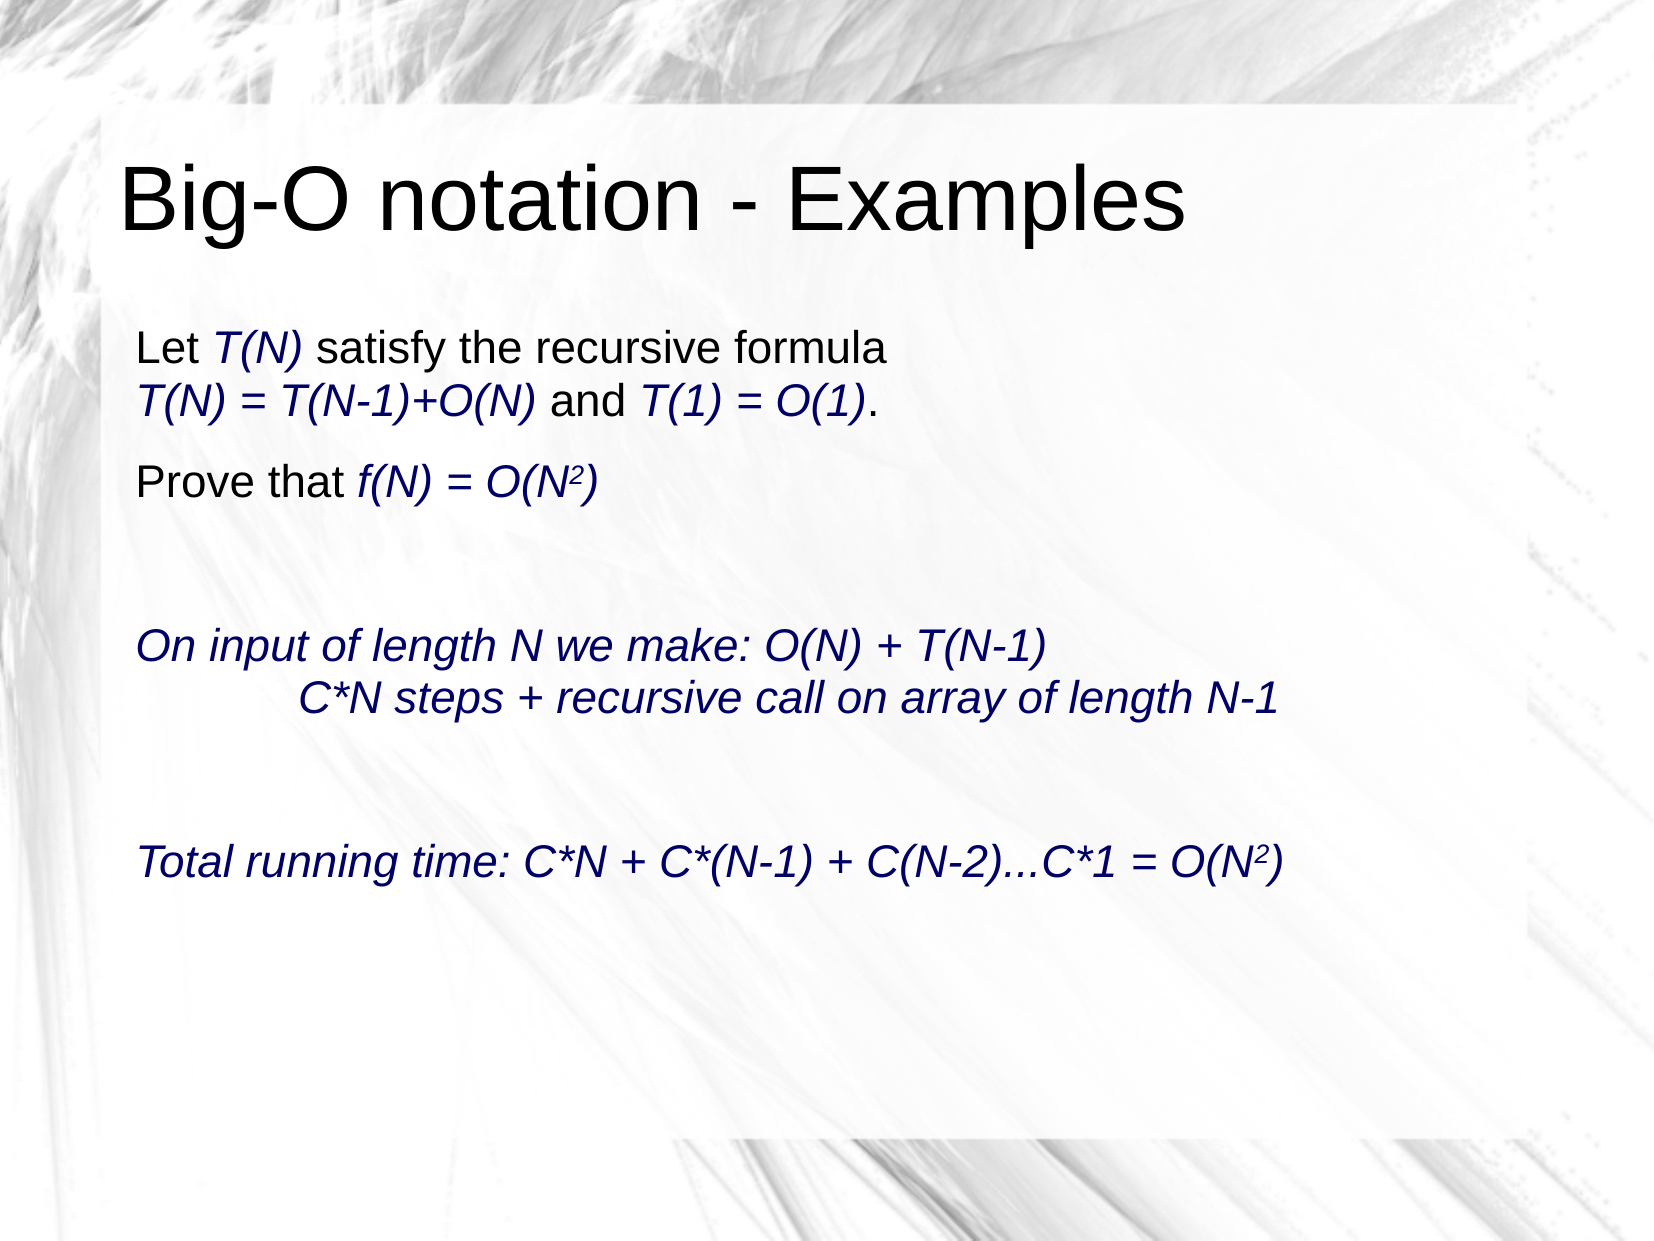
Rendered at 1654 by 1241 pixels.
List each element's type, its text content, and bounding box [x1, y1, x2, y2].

picture [0, 0, 1654, 1241]
list Let T(N) satisfy the recursive formula T(N) = T(N-1)+O(N) and T(1) = O(1). Prove that f(N) = O(N2) On input of length N we make: O(N) + T(N-1) C*N steps + recursive call on array of length N-1 Total running time: C*N + C*(N-1) + C(N-2)...C*1 = O(N2) [118, 319, 1571, 1109]
title Big-O notation - Examples [118, 112, 1506, 281]
